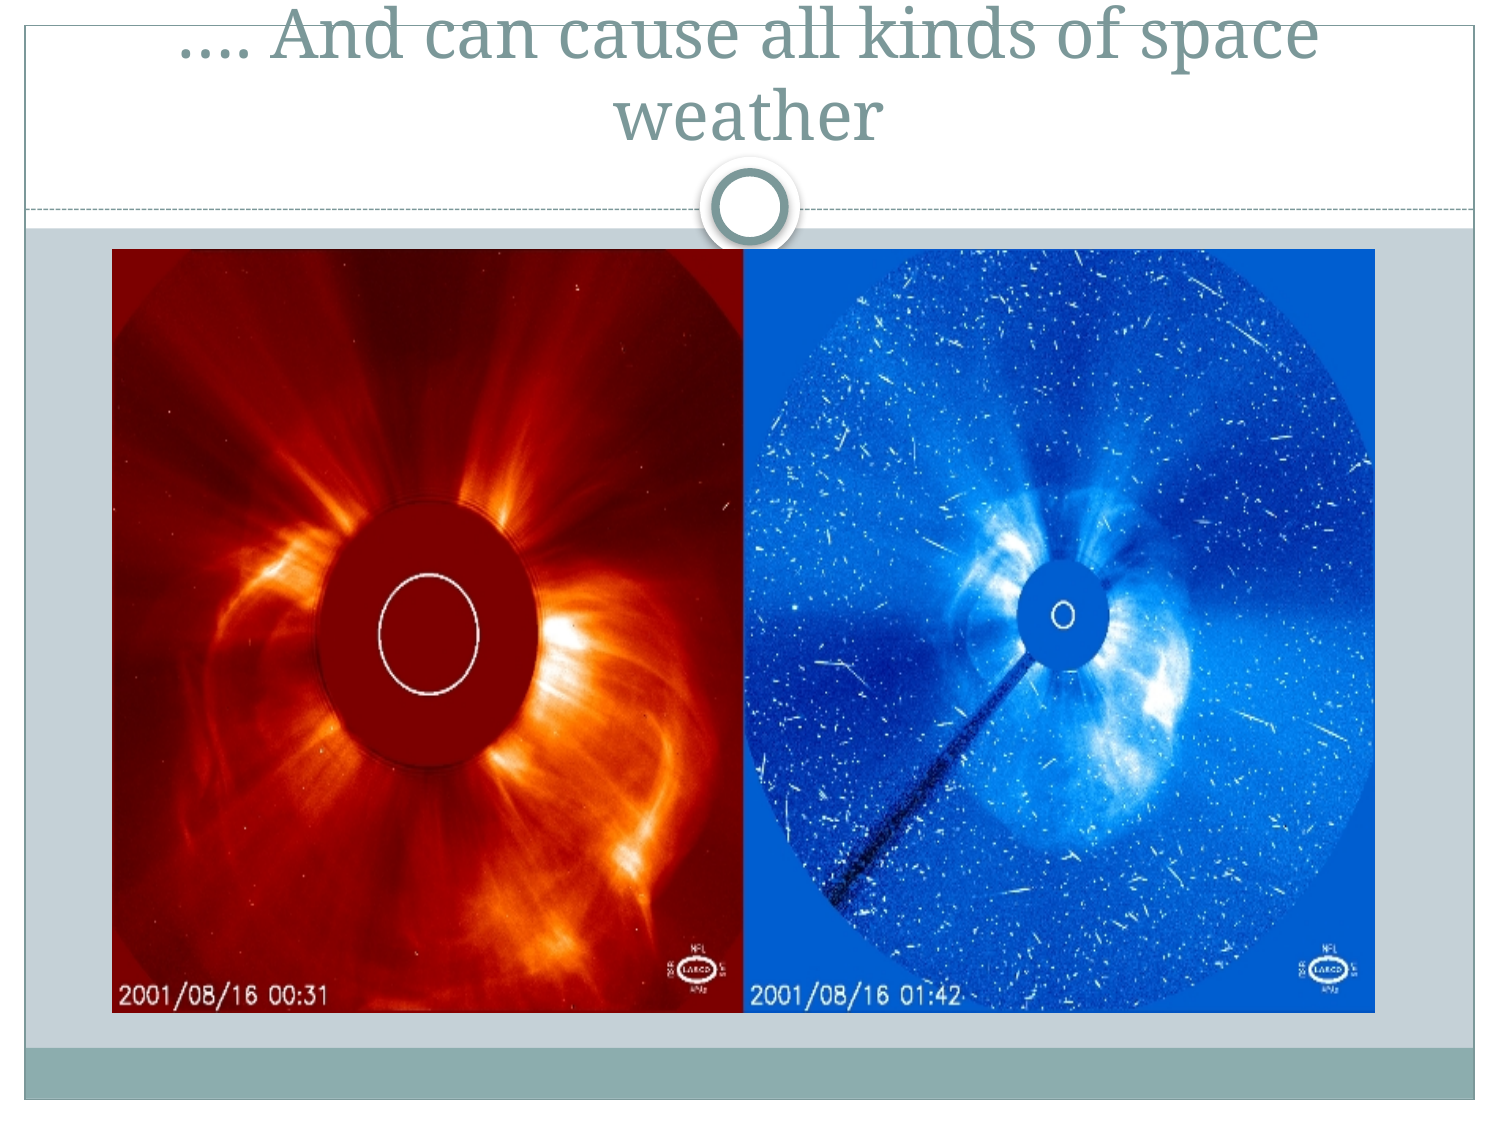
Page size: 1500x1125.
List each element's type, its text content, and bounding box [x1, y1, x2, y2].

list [112, 249, 1376, 1013]
title …. And can cause all kinds of space weather [49, 37, 1450, 162]
